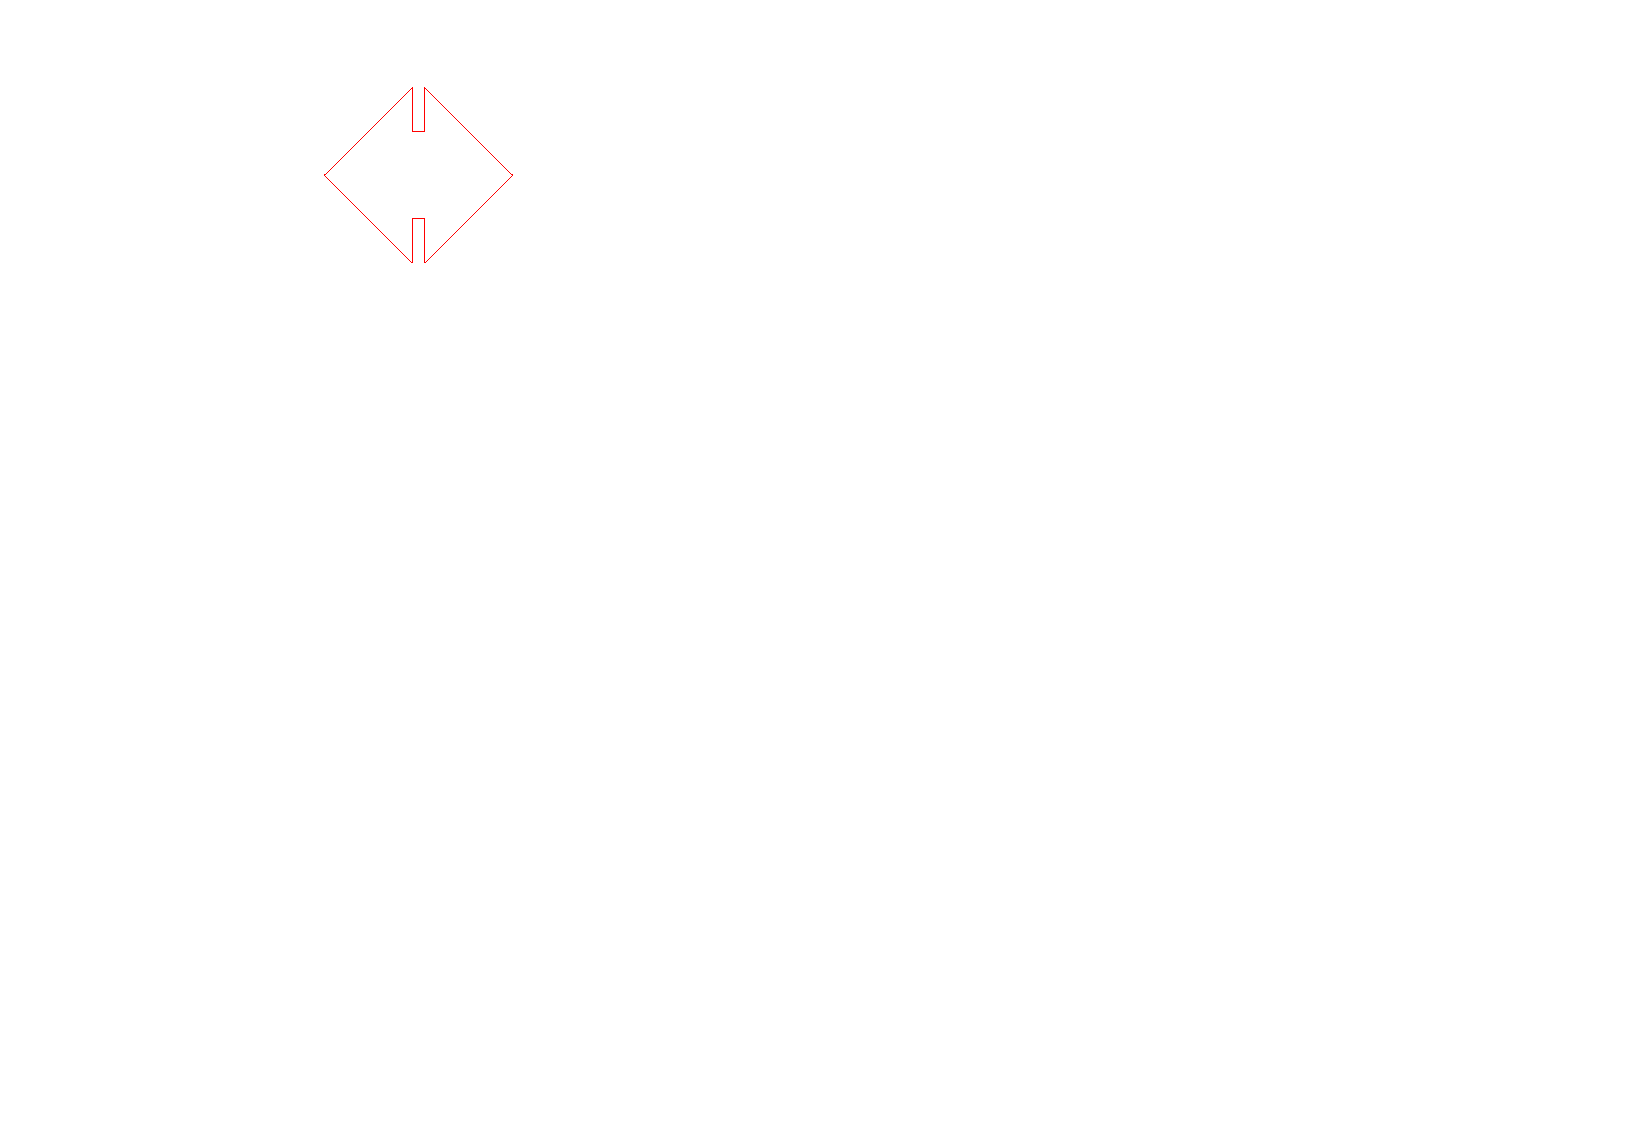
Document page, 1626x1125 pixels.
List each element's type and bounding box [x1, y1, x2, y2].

text_box [324, 87, 513, 263]
